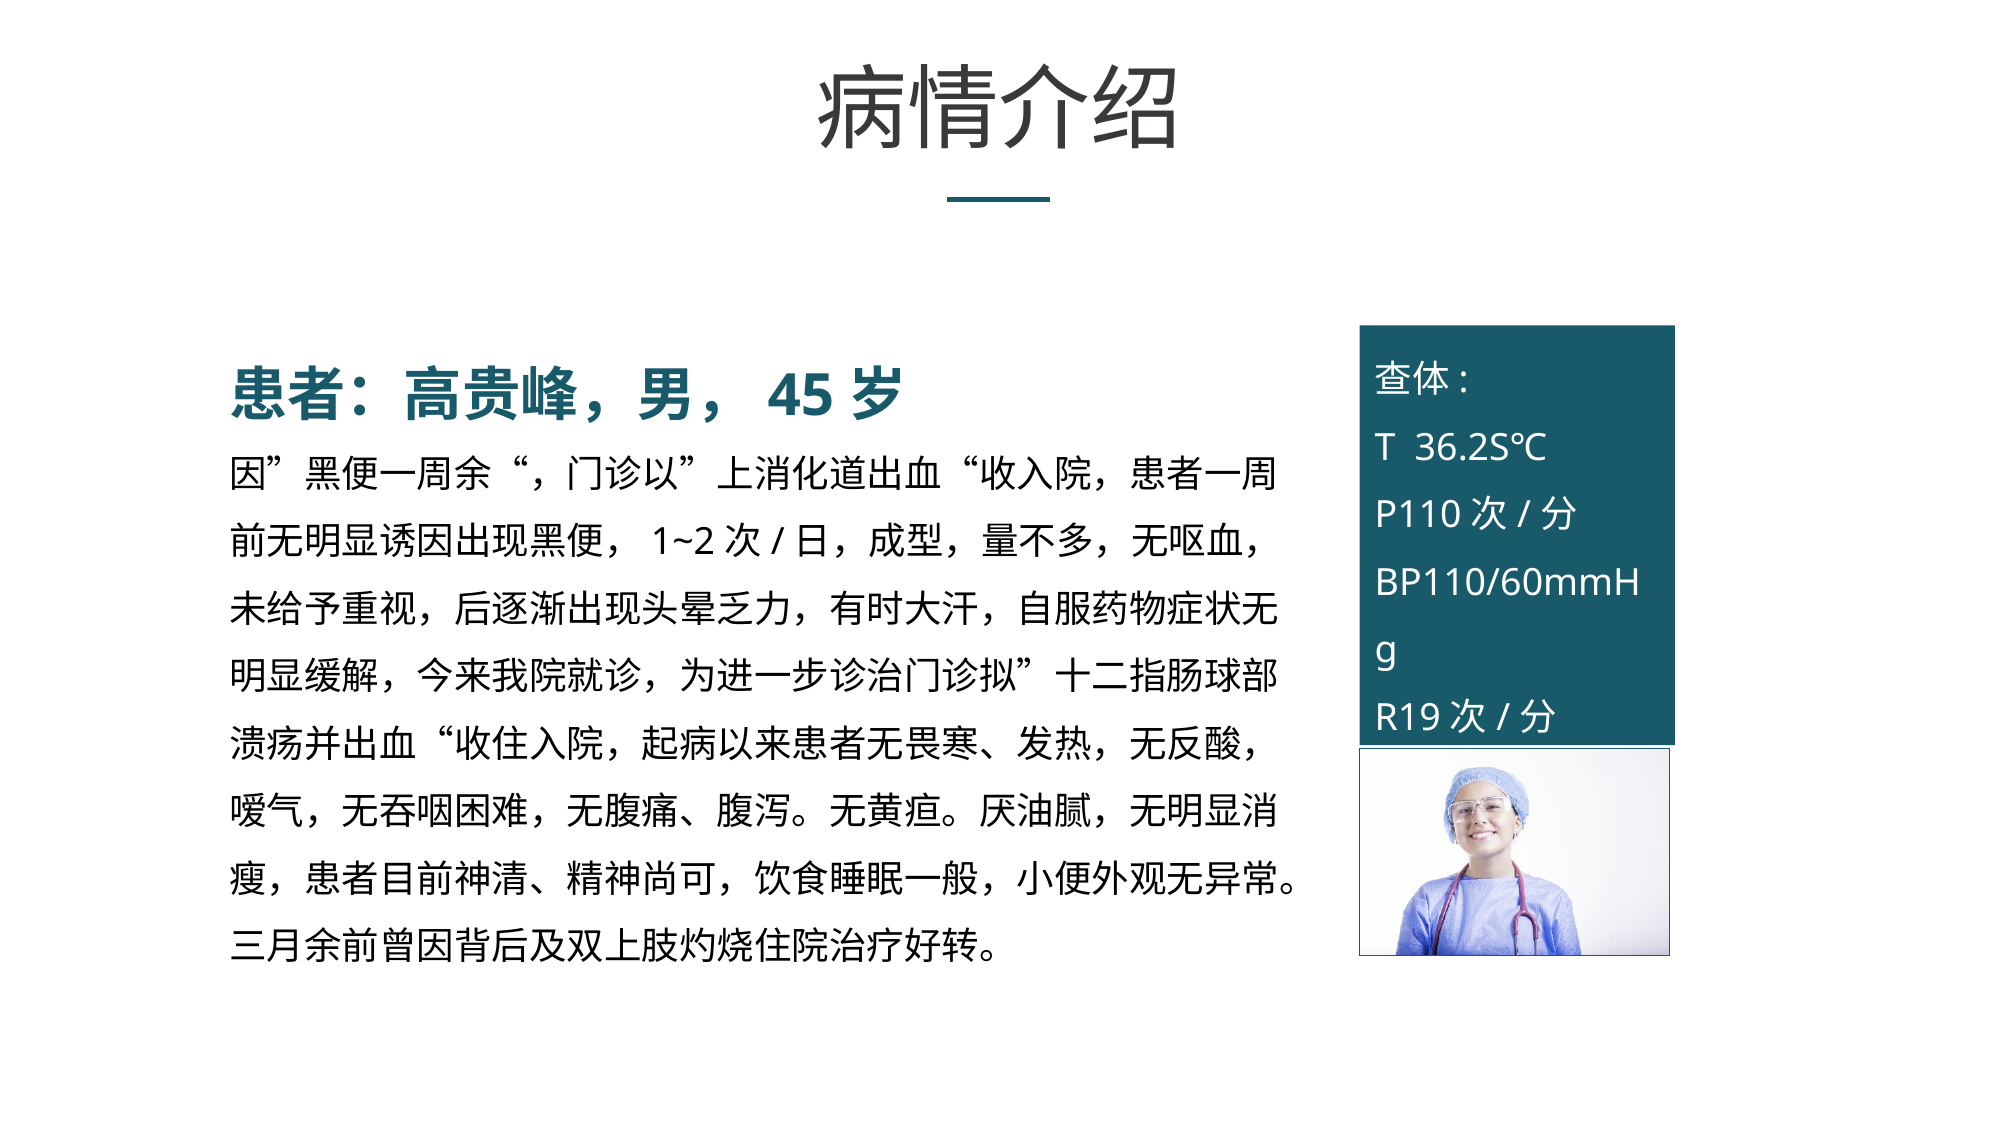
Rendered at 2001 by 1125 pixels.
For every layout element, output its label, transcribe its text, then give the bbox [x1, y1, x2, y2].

picture [1359, 748, 1670, 956]
text_box 患者：高贵峰，男，45岁 因”黑便一周余“，门诊以”上消化道出血“收入院，患者一周前无明显诱因出现黑便，1~2次/日，成型，量不多，无呕血，未给予重视，后逐渐出现头晕乏力，有时大汗，自服药物症状无明显缓解，今来我院就诊，为进一步诊治门诊拟”十二指肠球部溃疡并出血“收住入院，起病以来患者无畏寒、发热，无反酸，嗳气，无吞咽困难，无腹痛、腹泻。无黄疸。厌油腻，无明显消瘦，患者目前神清、精神尚可，饮食睡眠一般，小便外观无异常。三月余前曾因背后及双上肢灼烧住院治疗好转。 [214, 314, 1298, 975]
text_box 查体: T 36.2S℃ P110次/分 BP110/60mmHg R19次/分 [1359, 325, 1675, 746]
